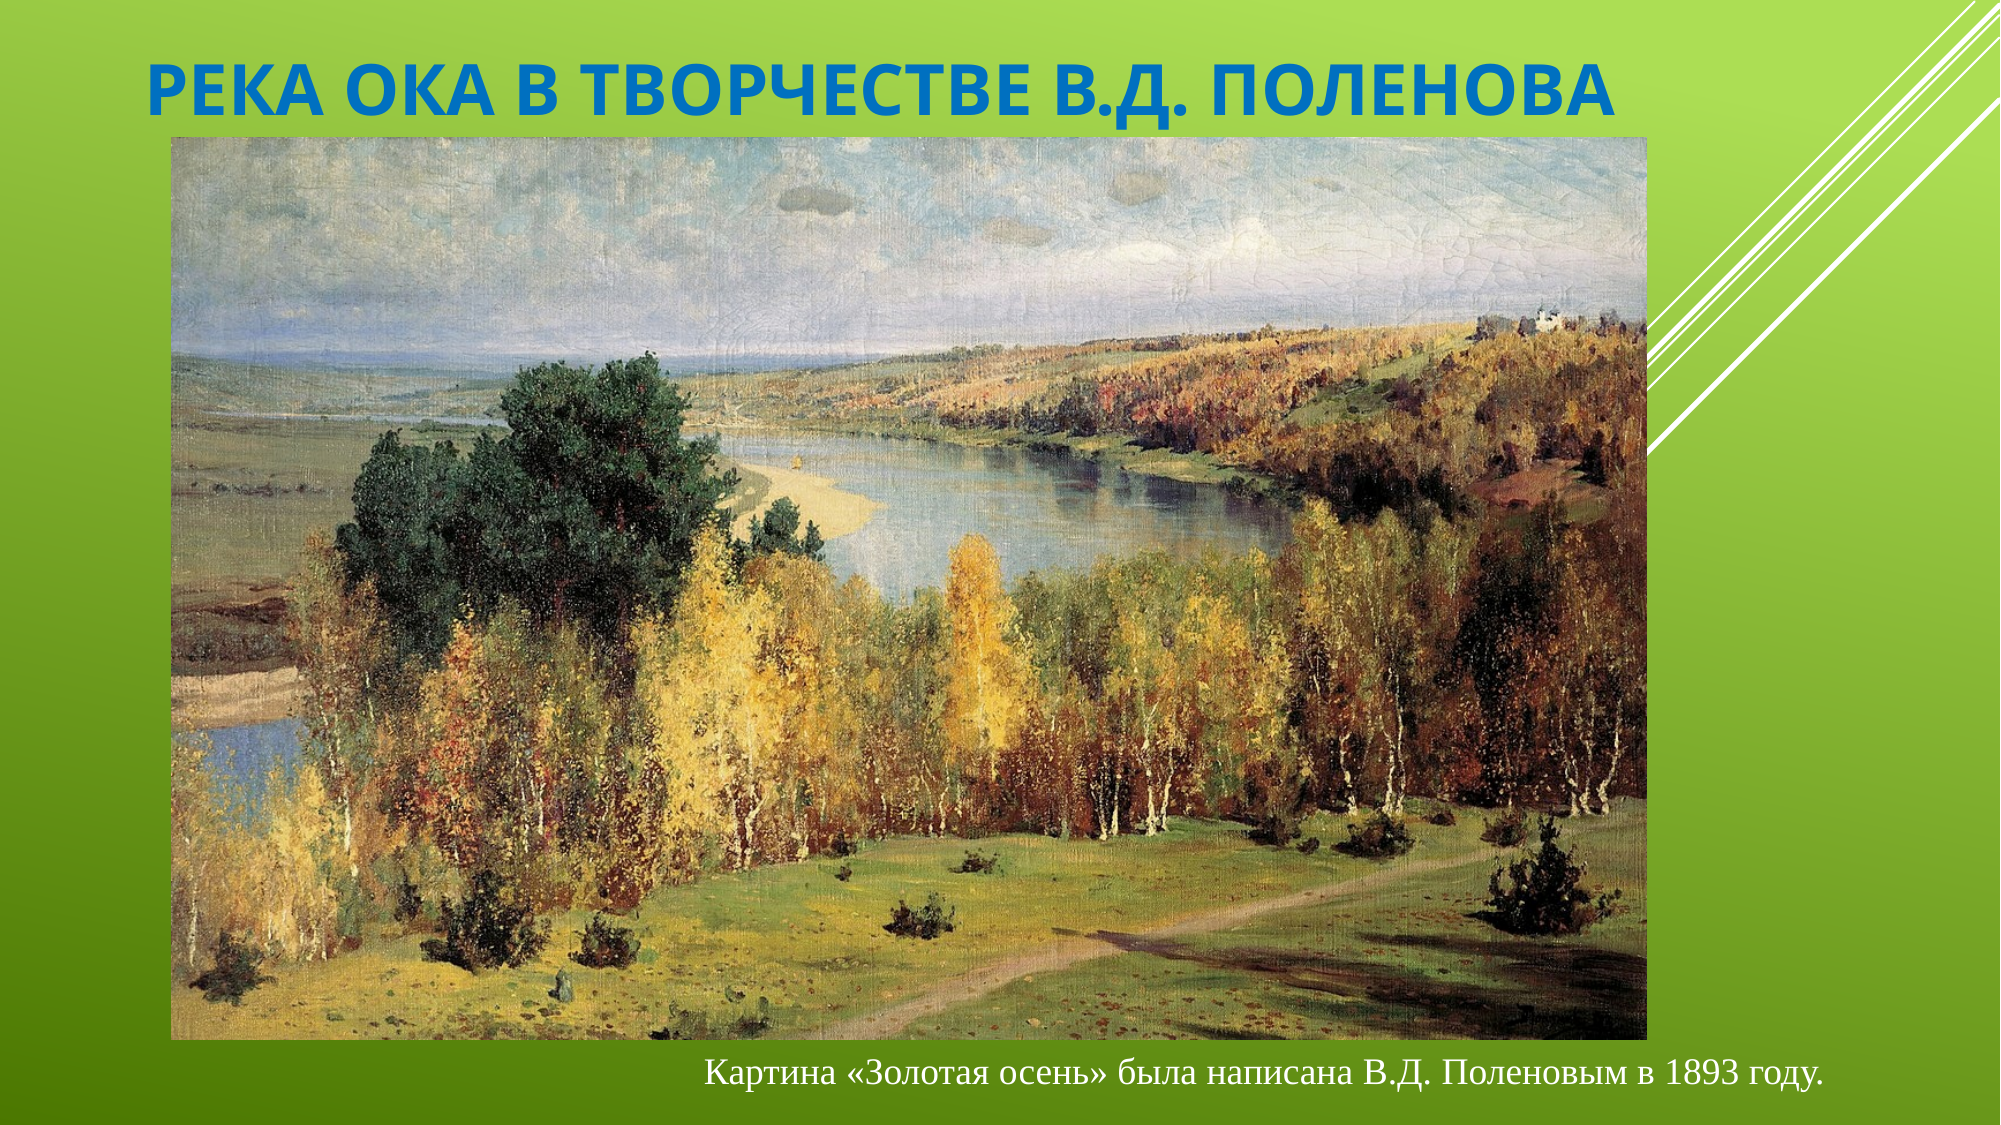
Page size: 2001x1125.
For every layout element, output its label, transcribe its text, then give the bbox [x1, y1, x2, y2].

text_box Картина «Золотая осень» была написана В.Д. Поленовым в 1893 году. [689, 1039, 1852, 1100]
title Река Ока в творчестве В.Д. Поленова [129, 0, 1729, 138]
picture [171, 136, 1648, 1040]
